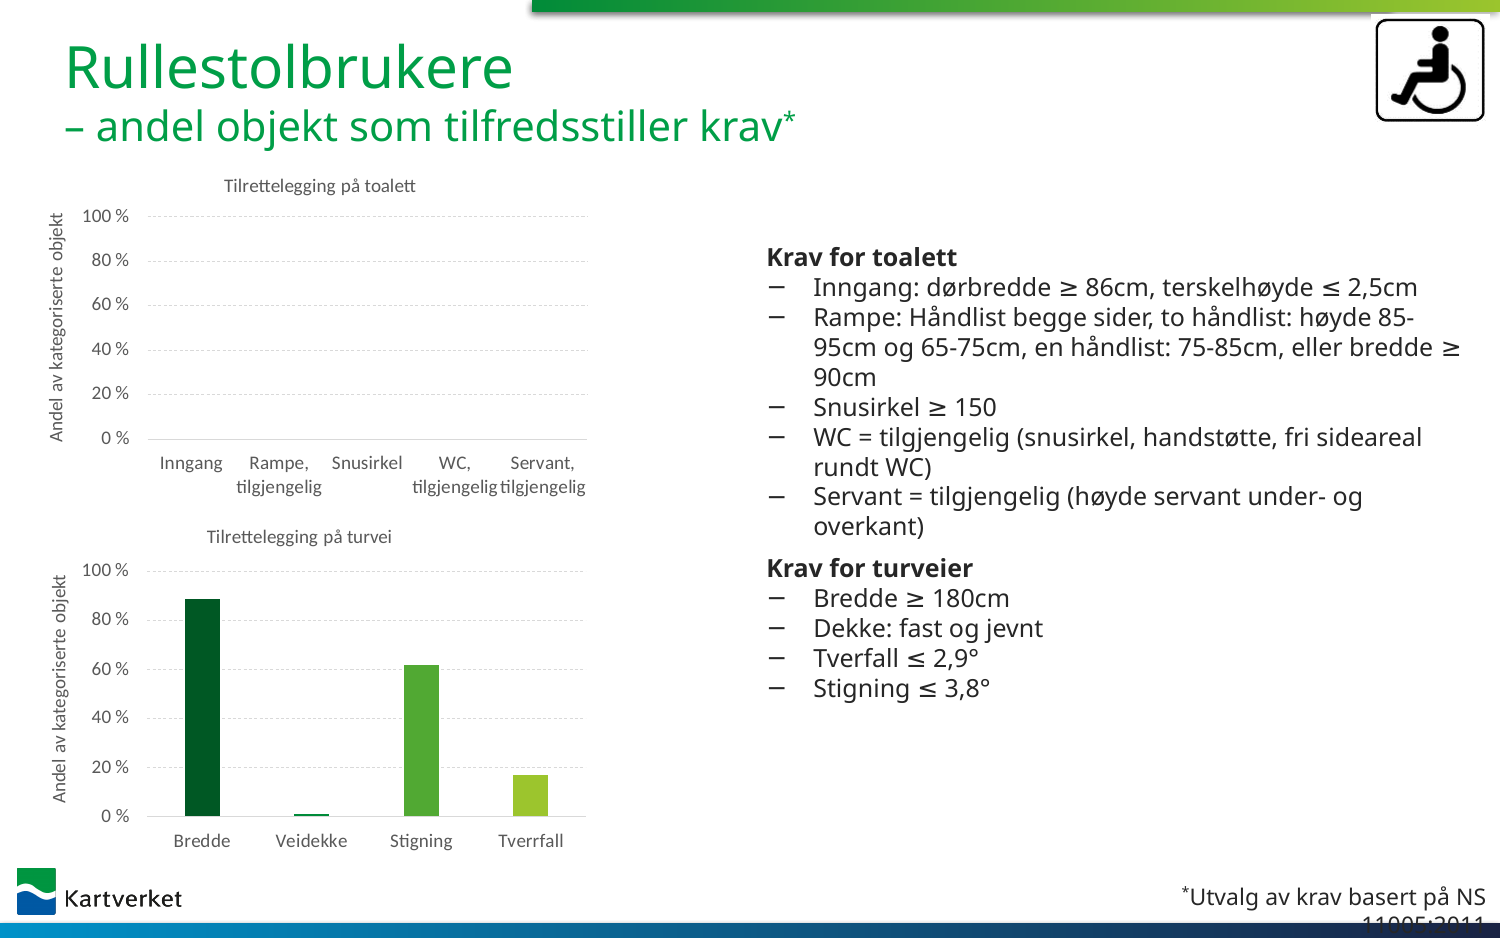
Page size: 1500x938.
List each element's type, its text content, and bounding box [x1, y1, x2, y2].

text_box Krav for turveier Bredde ≥ 180cm Dekke: fast og jevnt Tverfall ≤ 2,9° Stigning ≤ 3,8° [751, 545, 1483, 710]
text_box Rullestolbrukere – andel objekt som tilfredsstiller krav* [49, 14, 1431, 158]
picture [41, 166, 598, 505]
text_box Krav for toalett Inngang: dørbredde ≥ 86cm, terskelhøyde ≤ 2,5cm Rampe: Håndlist begge sider, to håndlist: høyde 85-95cm og 65-75cm, en håndlist: 75-85cm, eller bredde ≥ 90cm Snusirkel ≥ 150 WC = tilgjengelig (snusirkel, handstøtte, fri sideareal rundt WC) Servant = tilgjengelig (høyde servant under- og overkant) [751, 234, 1483, 545]
picture [1371, 13, 1491, 127]
text_box *Utvalg av krav basert på NS 11005:2011 [1068, 873, 1500, 938]
picture [41, 520, 597, 859]
